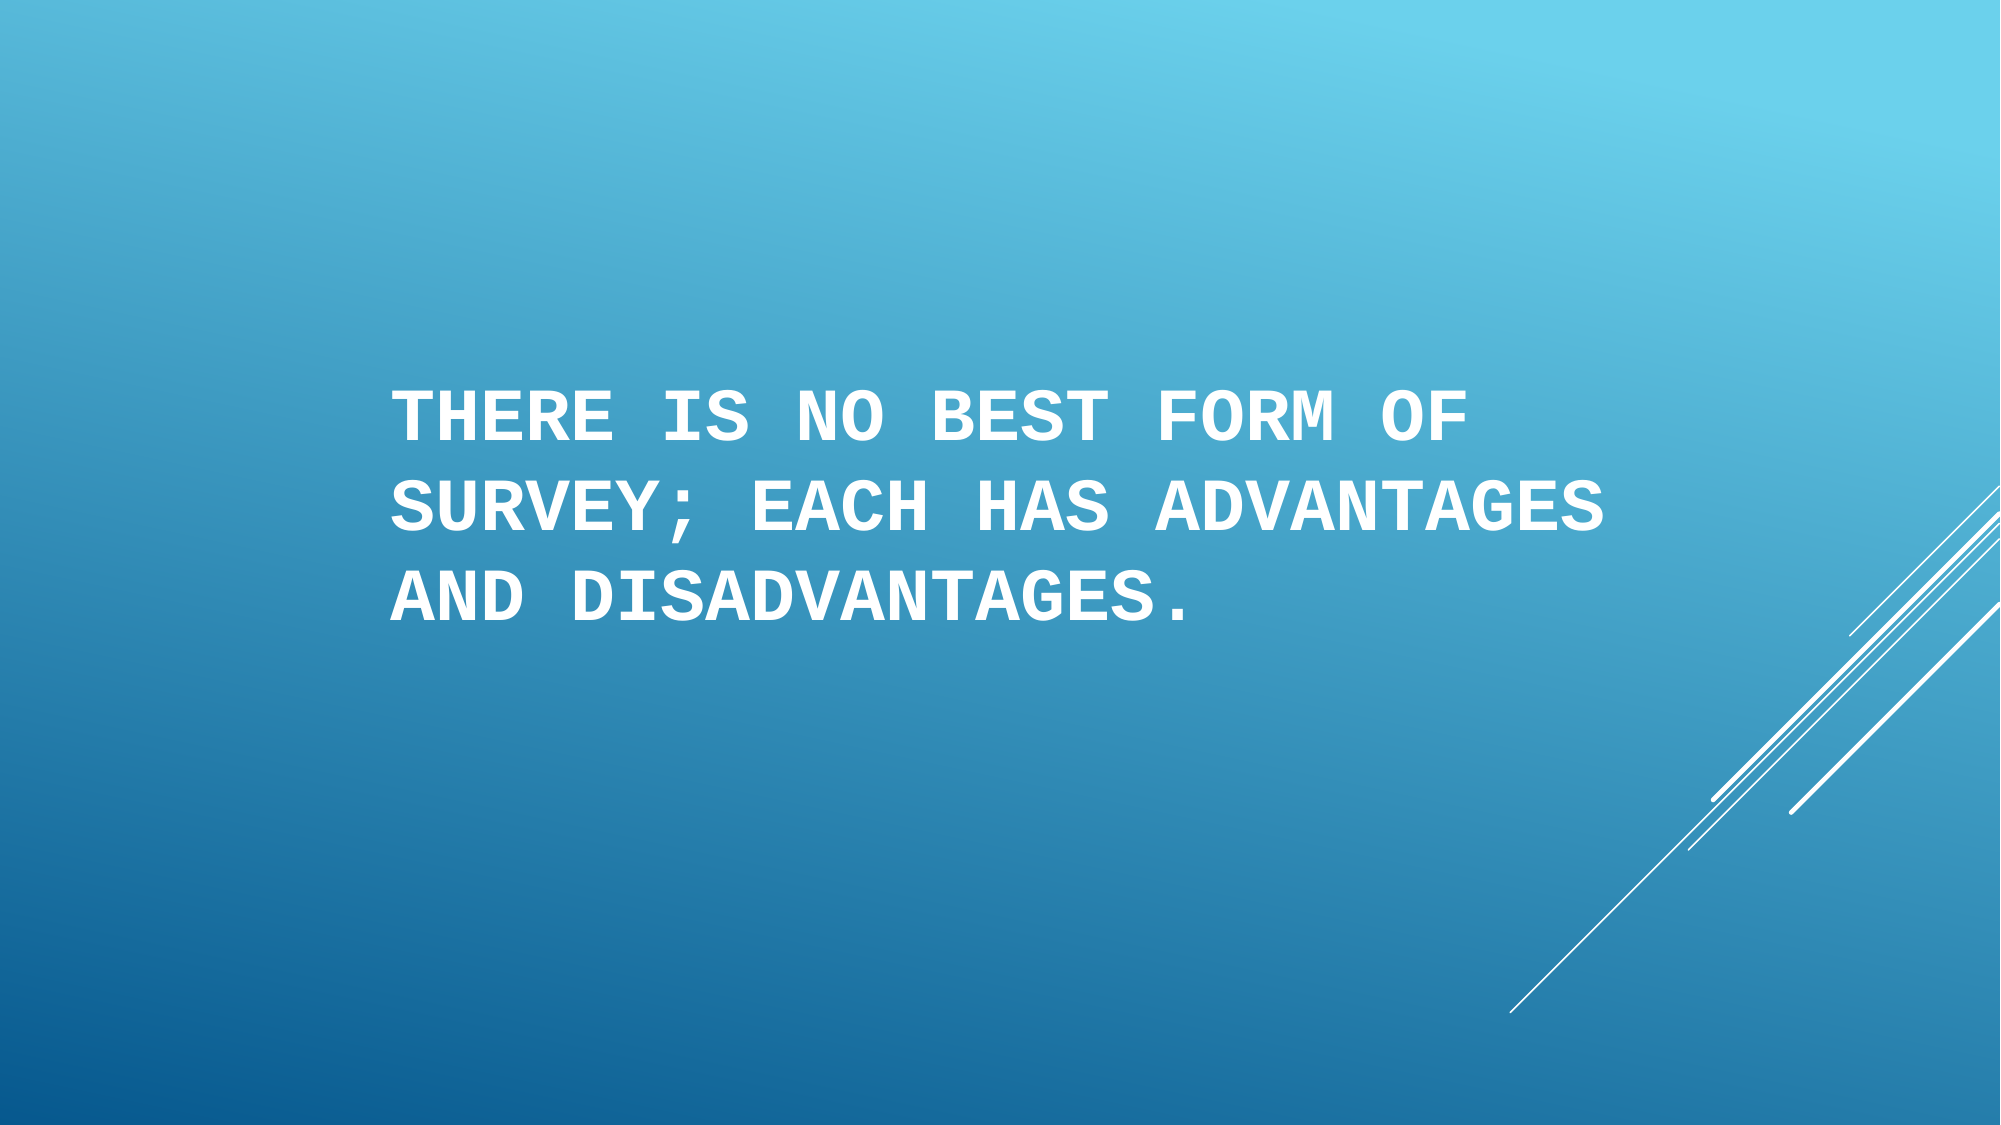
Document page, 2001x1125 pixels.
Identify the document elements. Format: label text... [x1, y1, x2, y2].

title There is no best form of survey; each has advantages and disadvantages. [375, 350, 1650, 650]
